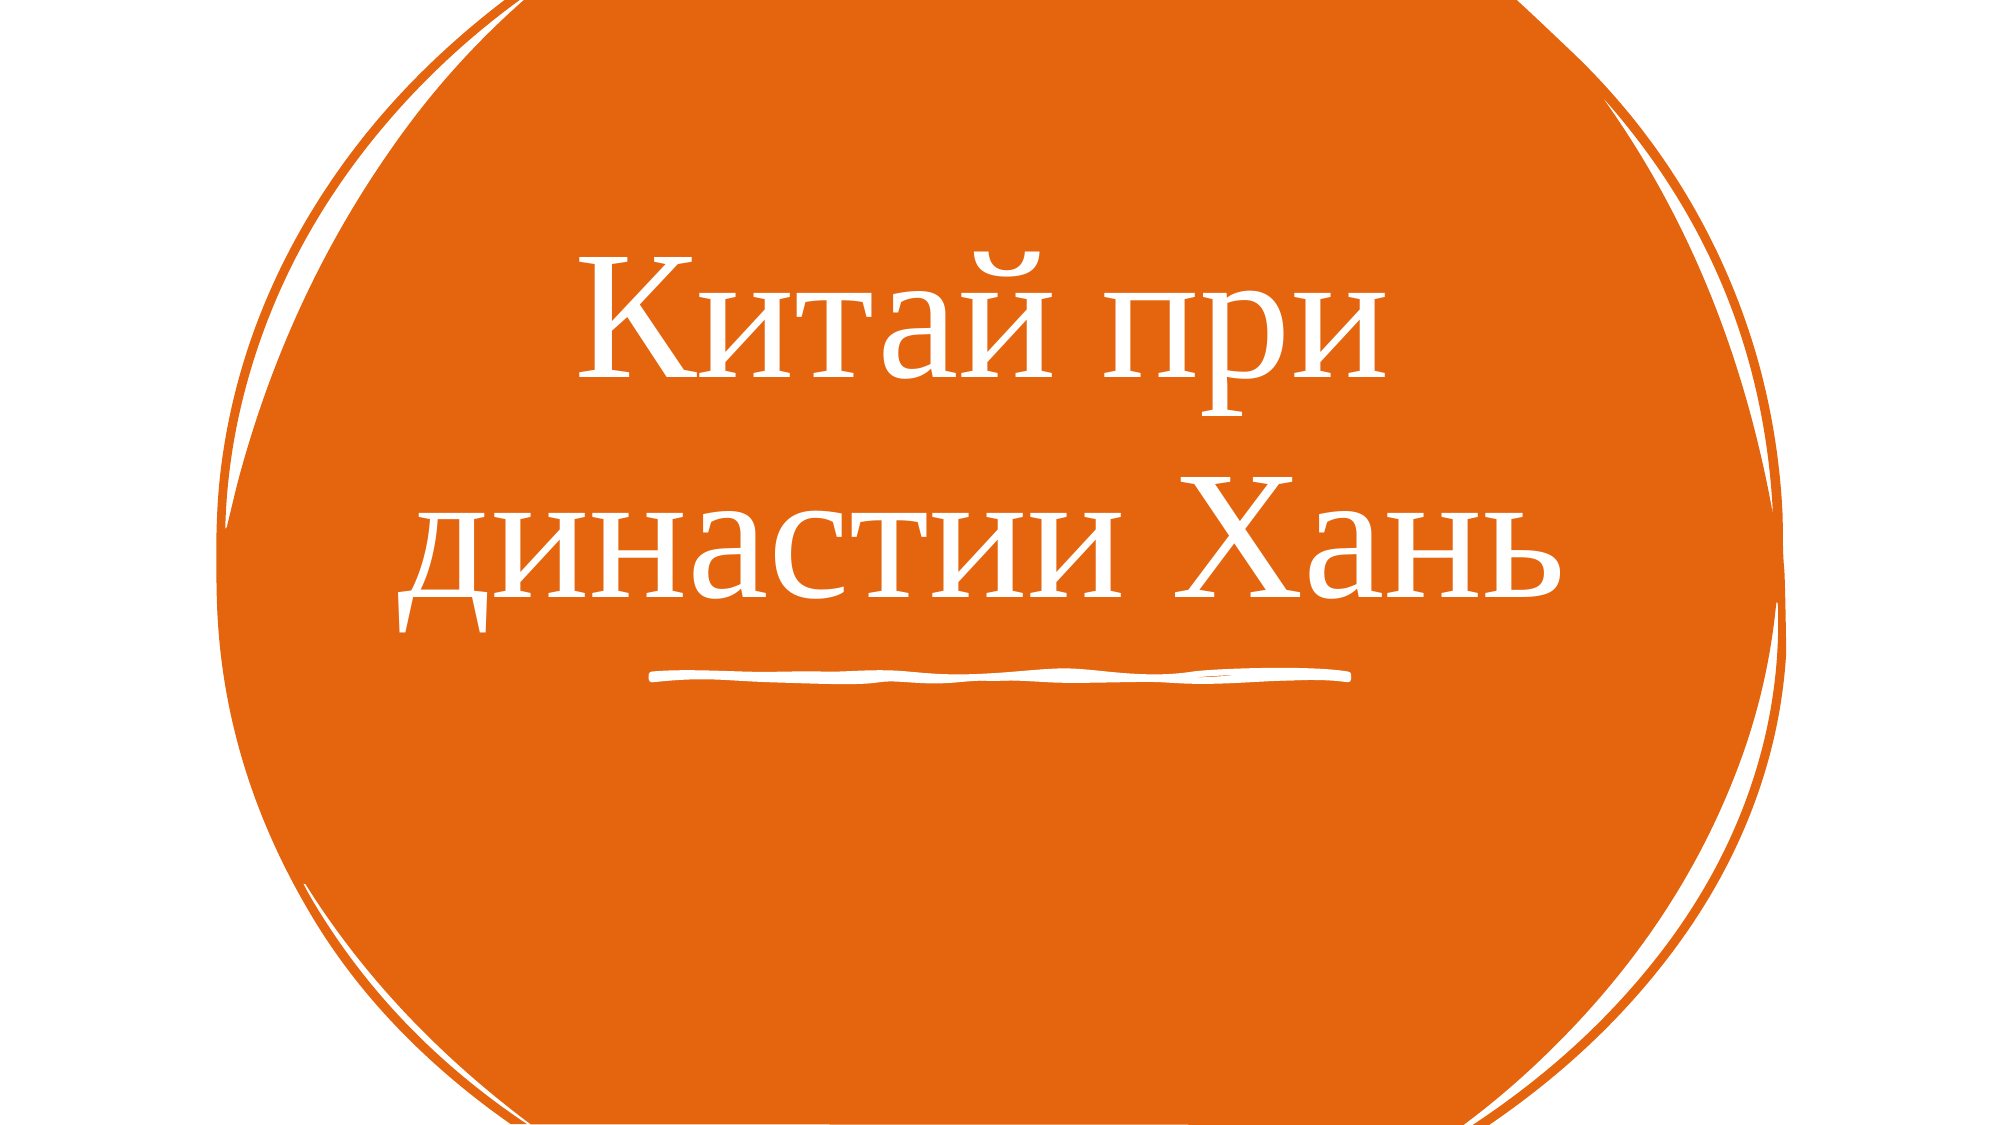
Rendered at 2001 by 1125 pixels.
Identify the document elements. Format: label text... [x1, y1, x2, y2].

title Китай при династии Хань [303, 166, 1662, 642]
